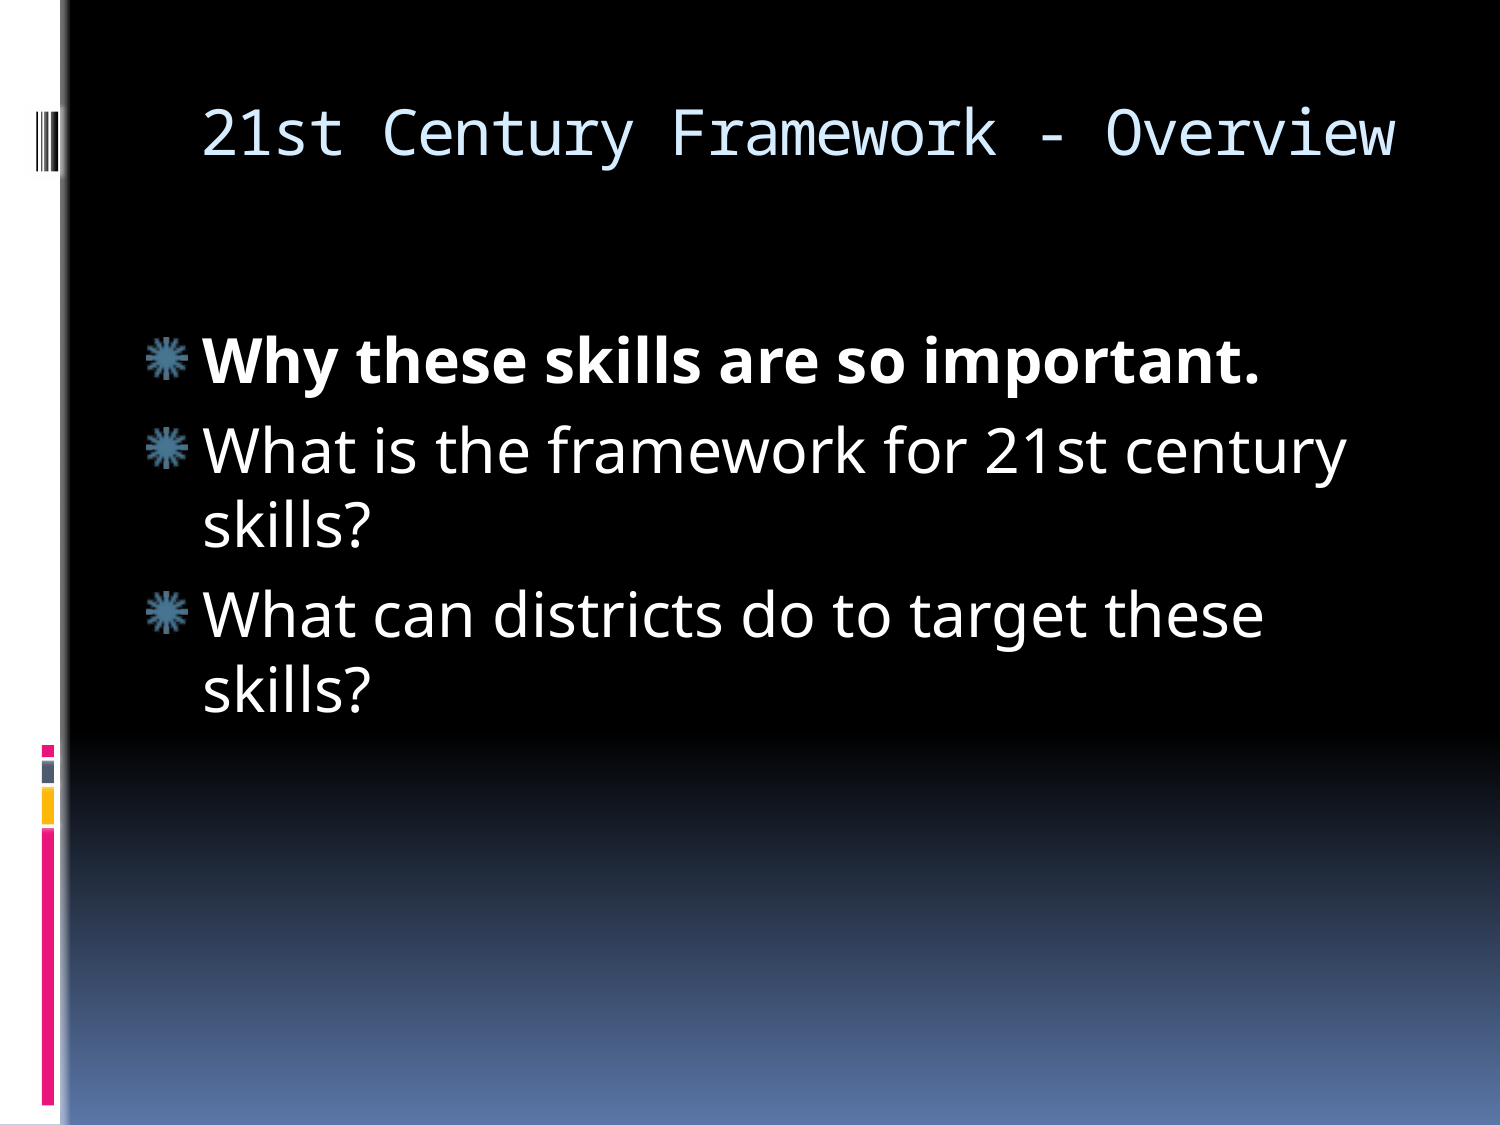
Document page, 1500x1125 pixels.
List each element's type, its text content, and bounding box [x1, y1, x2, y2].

picture [146, 427, 188, 469]
list Why these skills are so important. What is the framework for 21st century skills? What can districts do to target these skills? [120, 313, 1380, 954]
picture [146, 591, 188, 634]
picture [146, 337, 188, 380]
title 21st Century Framework - Overview [150, 83, 1425, 234]
